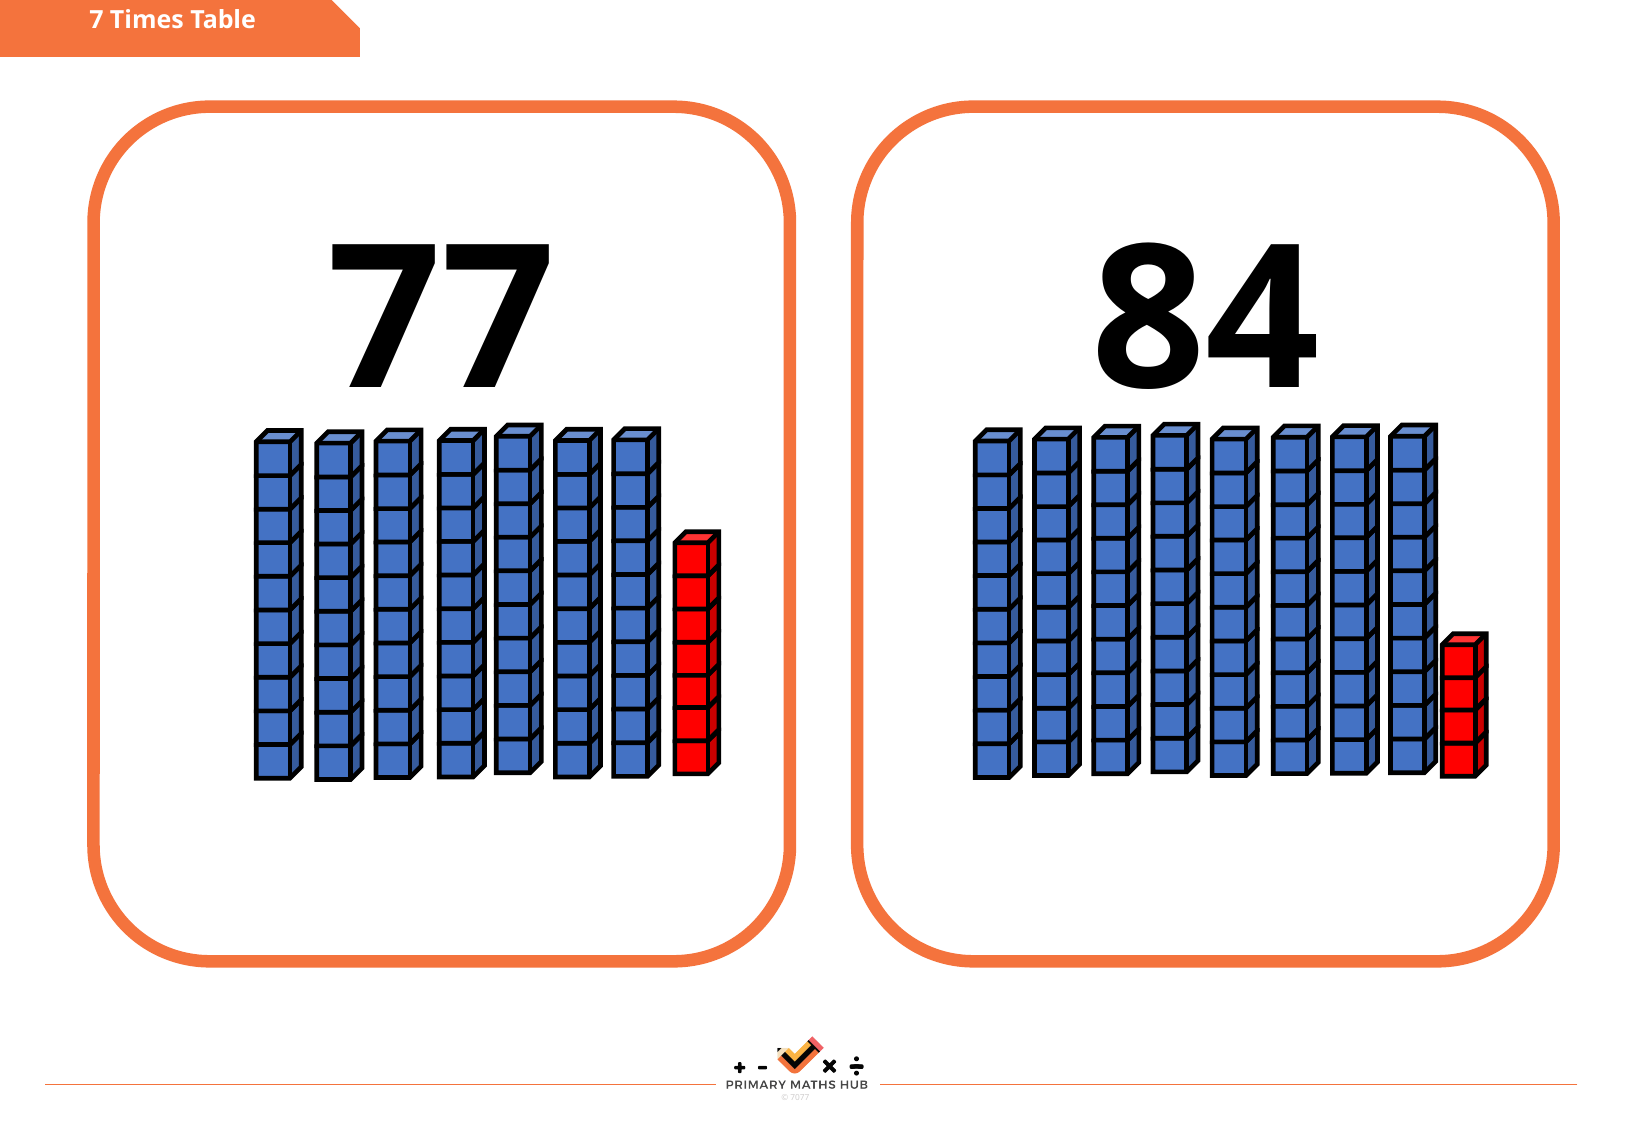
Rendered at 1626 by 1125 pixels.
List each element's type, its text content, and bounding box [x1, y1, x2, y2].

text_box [375, 429, 422, 778]
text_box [975, 429, 1021, 778]
text_box © 7077 [720, 1084, 870, 1110]
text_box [1093, 426, 1139, 774]
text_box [1273, 425, 1319, 774]
text_box 84 [857, 179, 1554, 435]
text_box 77 [93, 179, 790, 435]
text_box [1152, 424, 1199, 772]
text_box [1034, 427, 1080, 776]
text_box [613, 428, 659, 777]
text_box [100, 105, 783, 179]
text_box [439, 429, 485, 777]
text_box [864, 105, 1547, 179]
text_box [92, 207, 792, 963]
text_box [1390, 424, 1436, 773]
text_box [674, 531, 719, 774]
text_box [1442, 633, 1487, 777]
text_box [256, 430, 302, 779]
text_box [316, 431, 362, 780]
text_box 7 Times Table [0, 0, 361, 58]
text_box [1332, 425, 1378, 774]
text_box [856, 209, 1555, 963]
picture [722, 1034, 872, 1094]
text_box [496, 424, 542, 773]
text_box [555, 429, 601, 777]
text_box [1212, 427, 1258, 776]
